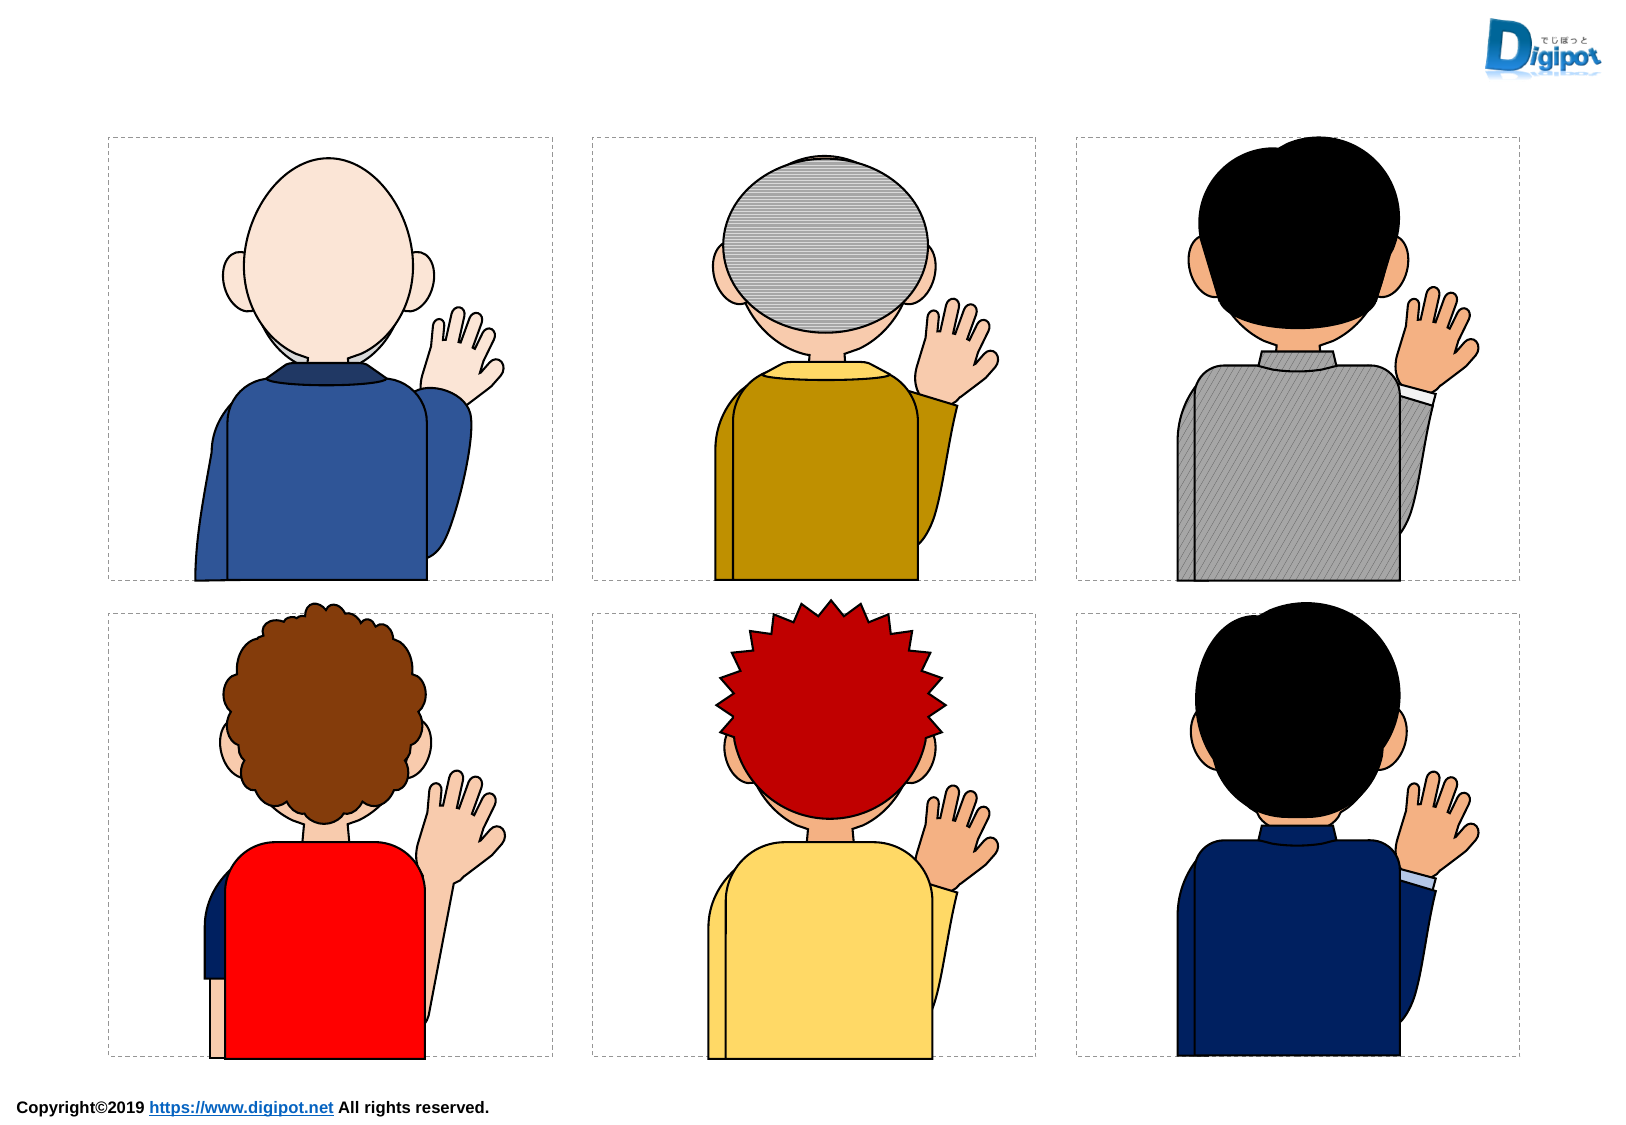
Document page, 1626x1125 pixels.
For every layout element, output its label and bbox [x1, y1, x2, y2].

text_box [708, 600, 972, 1059]
text_box [1177, 603, 1454, 1056]
text_box [195, 158, 486, 581]
text_box [713, 155, 972, 580]
text_box [1177, 137, 1451, 581]
text_box [204, 603, 483, 1059]
picture [1485, 18, 1602, 82]
